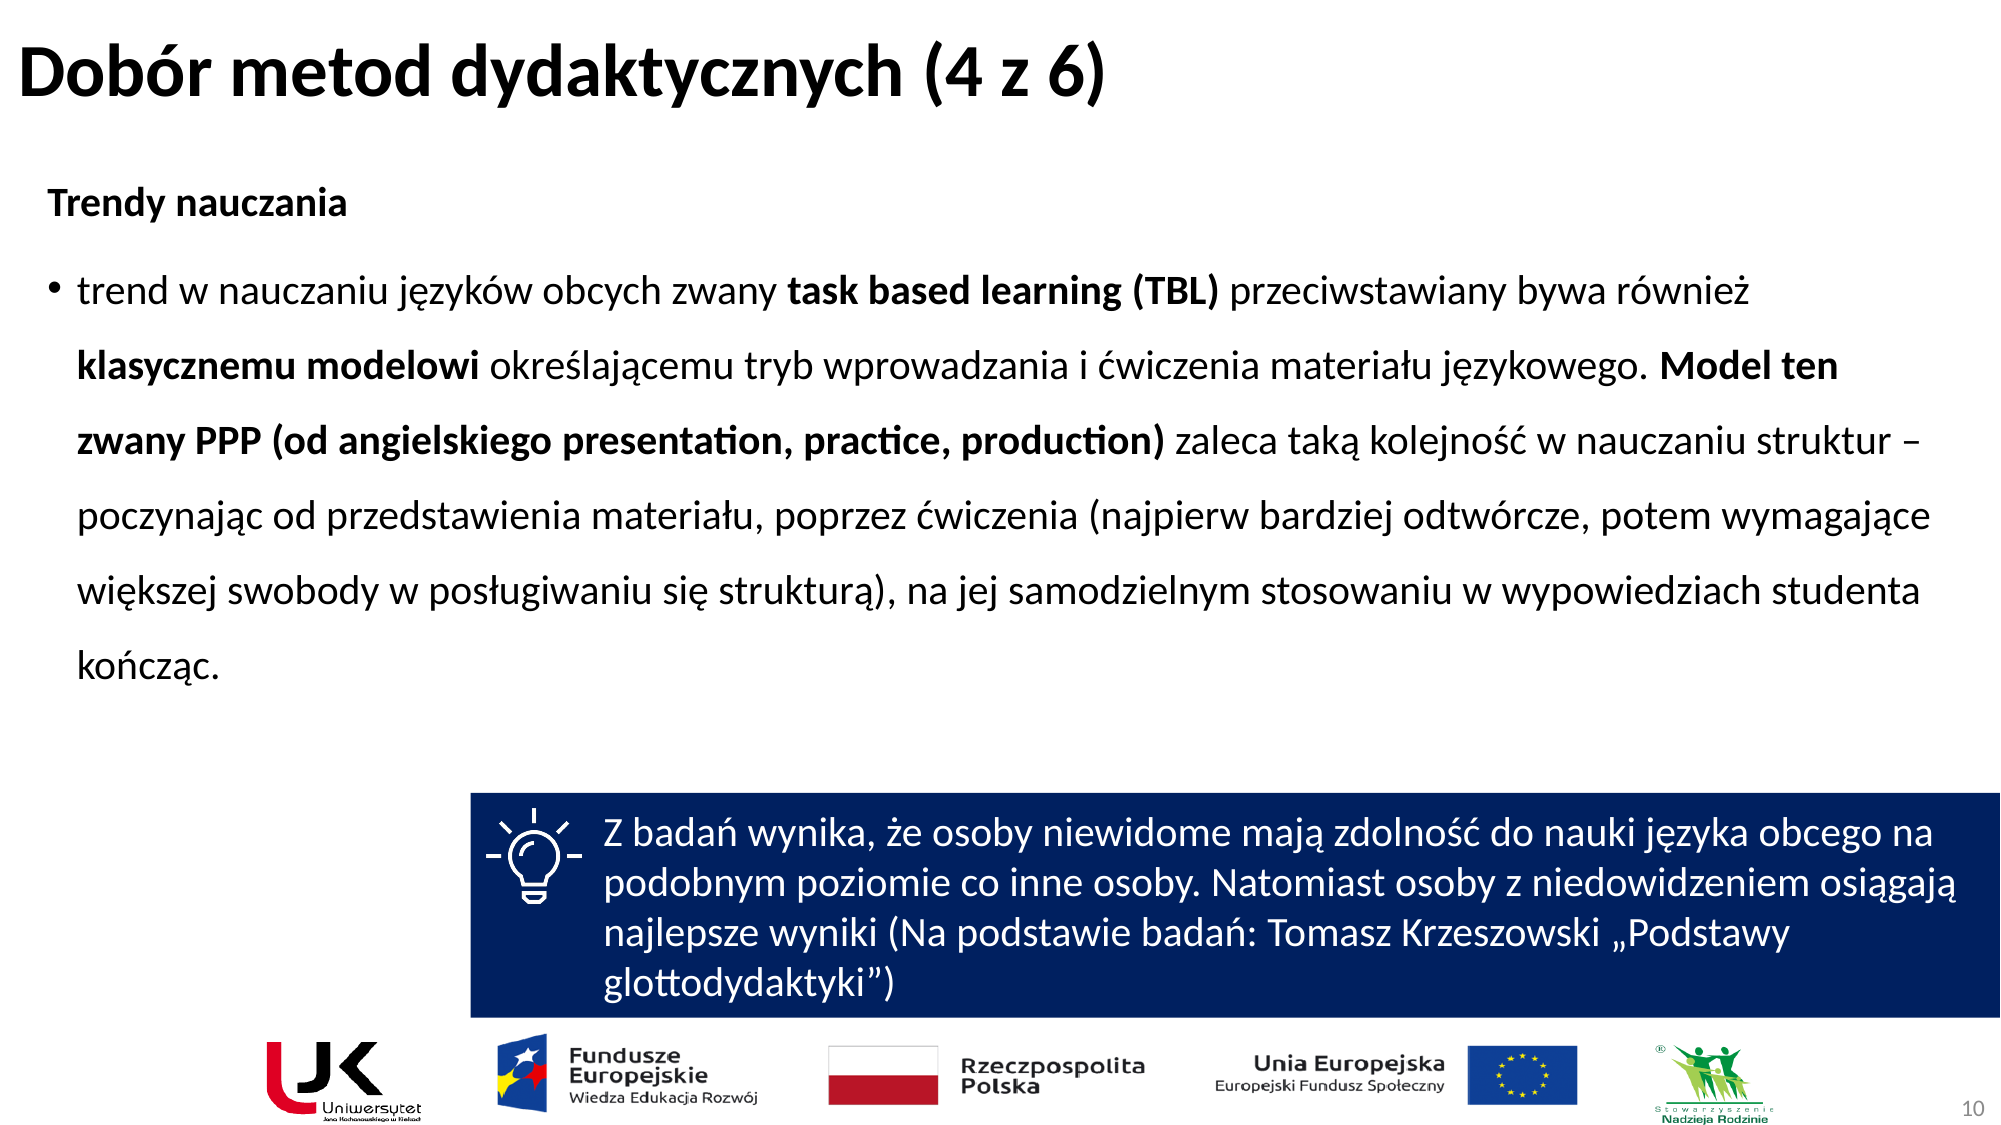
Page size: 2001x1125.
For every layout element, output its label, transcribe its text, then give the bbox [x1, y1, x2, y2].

title Dobór metod dydaktycznych (4 z 6) [18, 0, 1542, 133]
picture [266, 1042, 421, 1122]
picture [1655, 1044, 1774, 1125]
picture [470, 792, 598, 920]
list Trendy nauczania trend w nauczaniu języków obcych zwany task based learning (TBL) przeciwstawiany bywa również klasycznemu modelowi określającemu tryb wprowadzania i ćwiczenia materiału językowego. Model ten zwany PPP (od angielskiego presentation, practice, production) zaleca taką kolejność w nauczaniu struktur – poczynając od przedstawienia materiału, poprzez ćwiczenia (najpierw bardziej odtwórcze, potem wymagające większej swobody w posługiwaniu się strukturą), na jej samodzielnym stosowaniu w wypowiedziach studenta kończąc. [18, 149, 1949, 695]
slide_number 10 [1832, 1089, 2000, 1125]
picture [463, 1004, 1613, 1125]
text_box Z badań wynika, że osoby niewidome mają zdolność do nauki języka obcego na podobnym poziomie co inne osoby. Natomiast osoby z niedowidzeniem osiągają najlepsze wyniki (Na podstawie badań: Tomasz Krzeszowski „Podstawy glottodydaktyki”) [470, 792, 2000, 1019]
